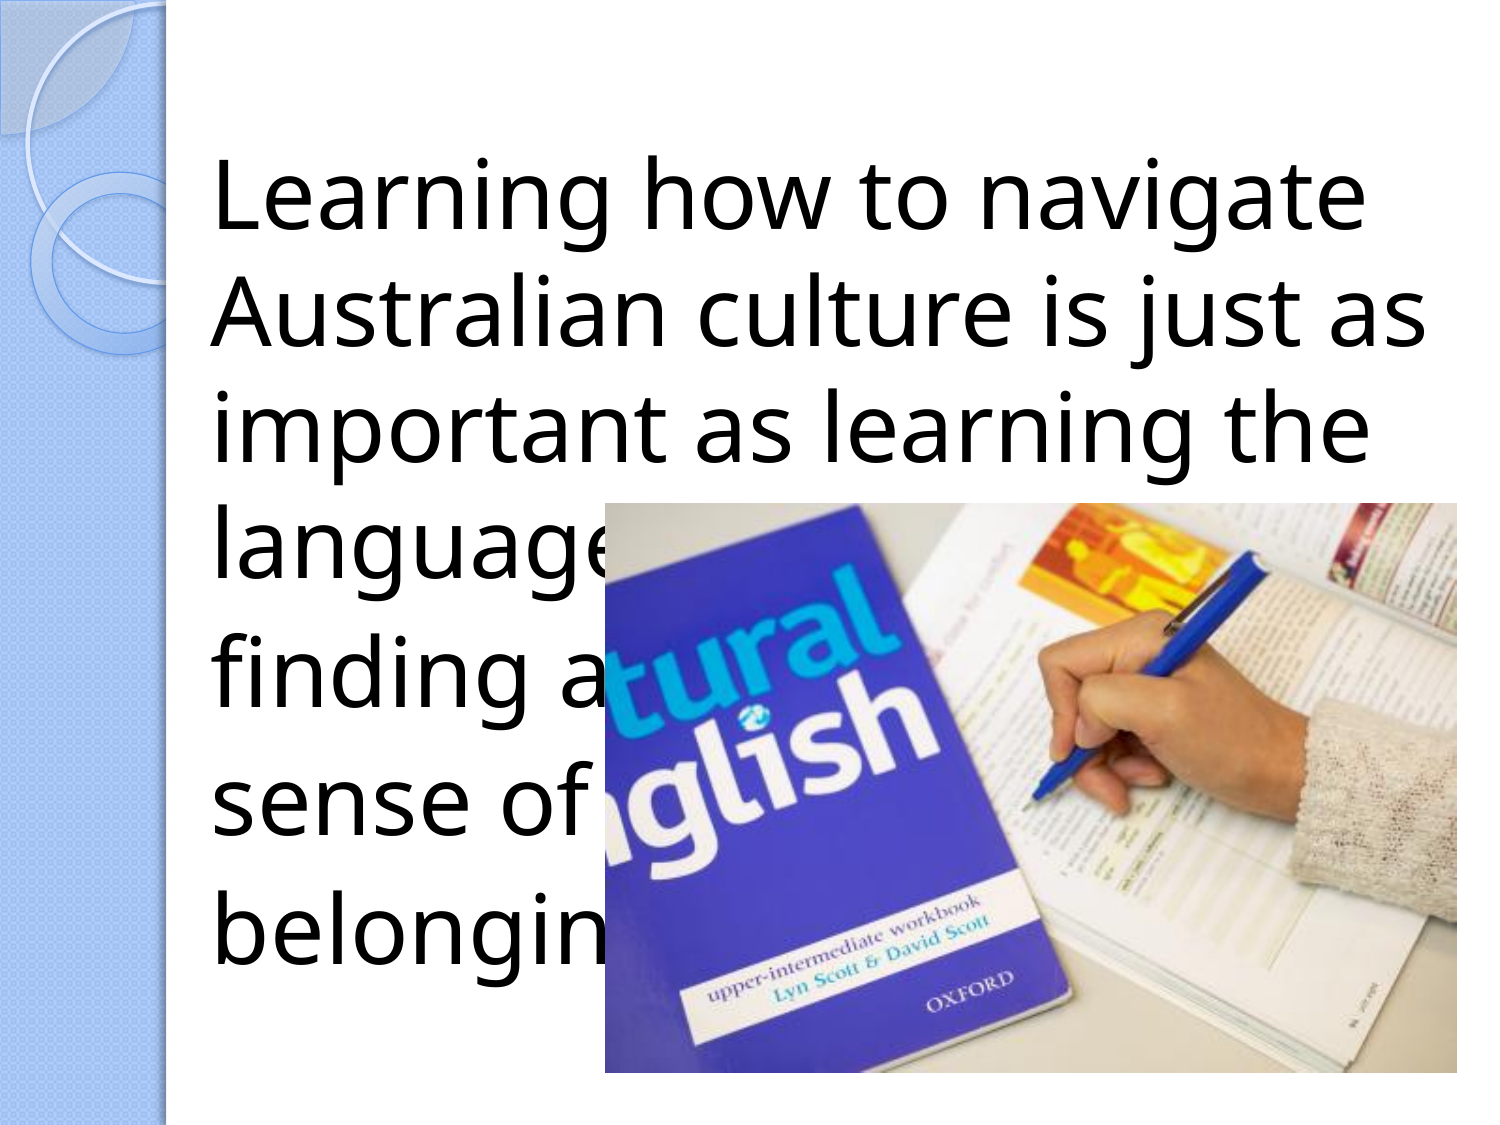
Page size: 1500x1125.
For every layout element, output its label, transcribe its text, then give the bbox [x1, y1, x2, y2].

picture [605, 503, 1457, 1074]
list Learning how to navigate Australian culture is just as important as learning the language when it comes to finding a sense of belonging. [183, 125, 1466, 1025]
